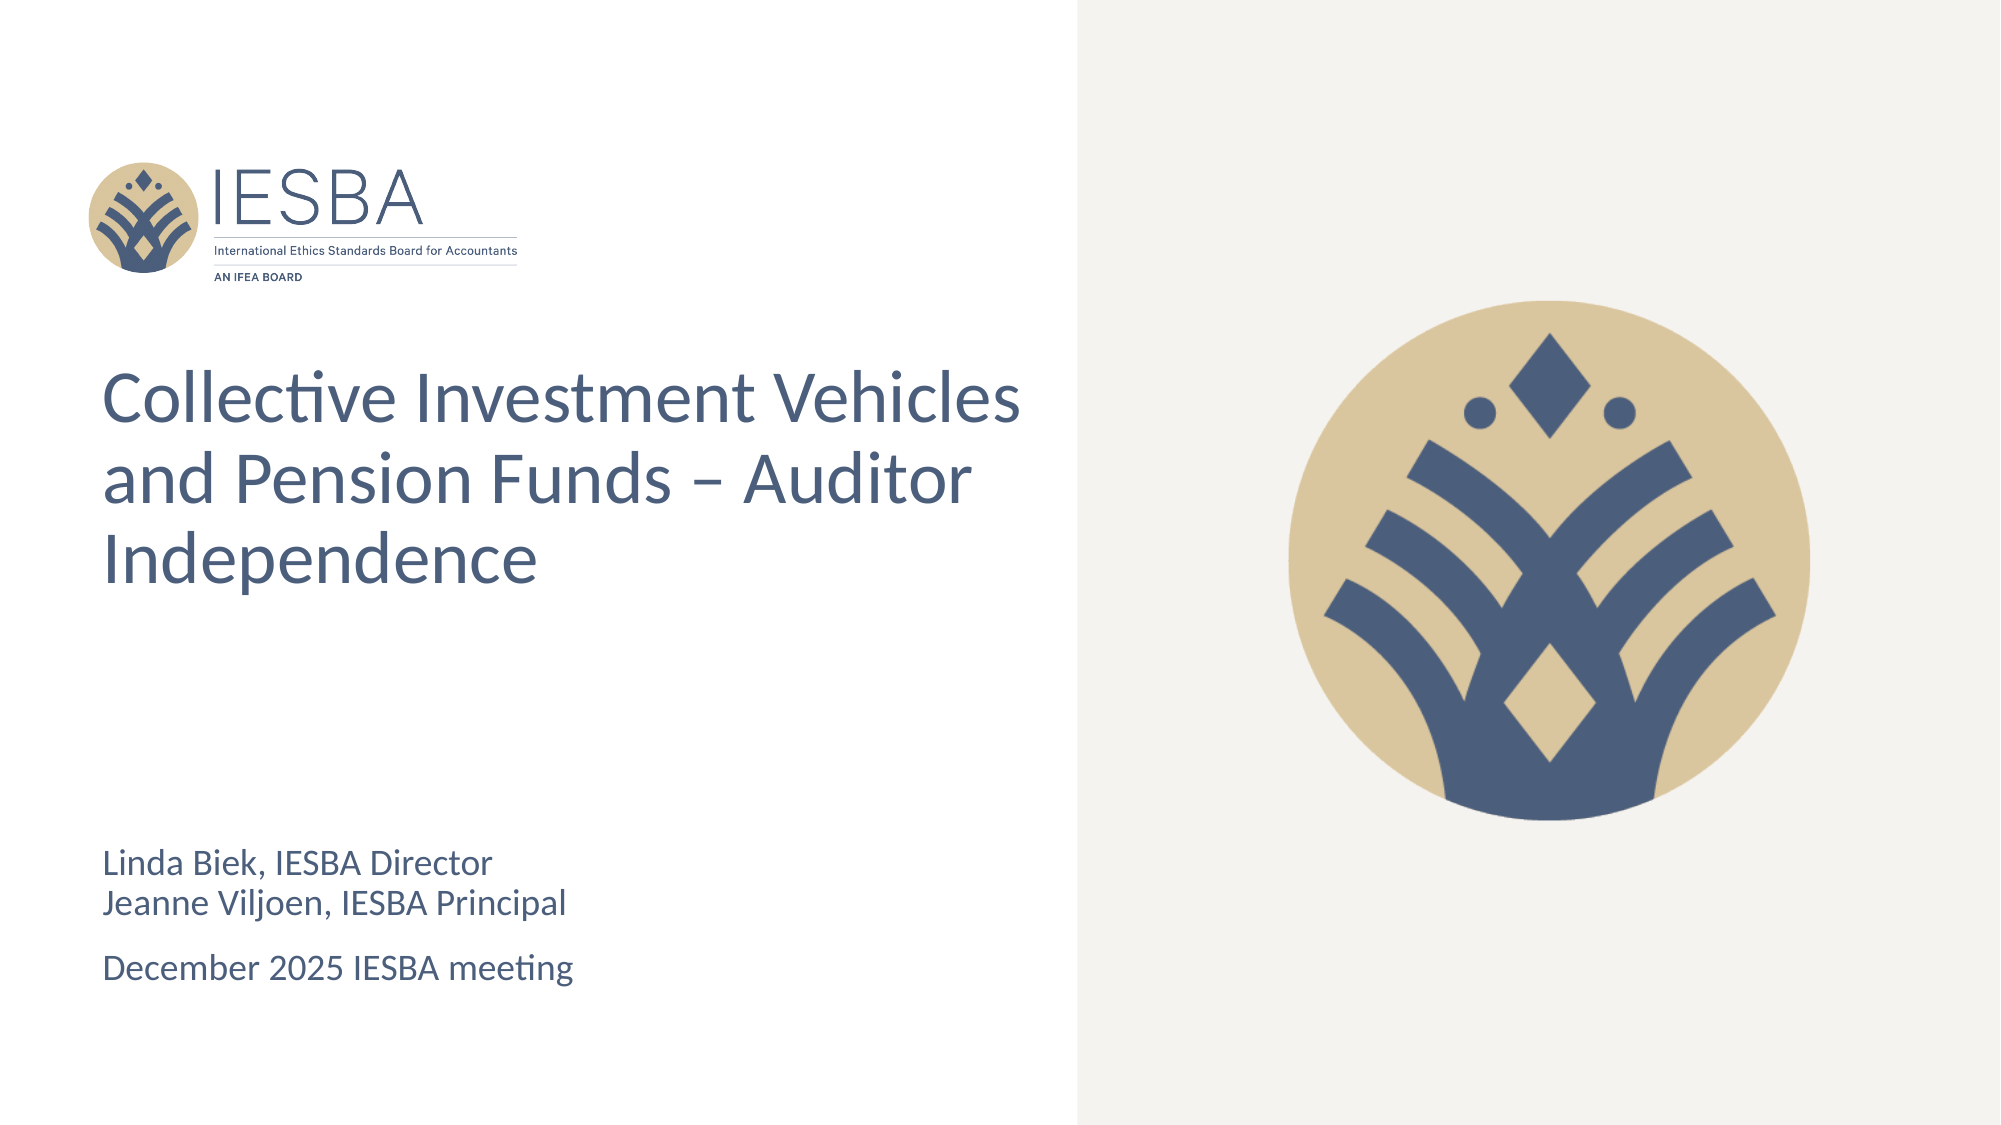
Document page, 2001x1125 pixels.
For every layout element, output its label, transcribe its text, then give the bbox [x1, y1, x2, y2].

list Linda Biek, IESBA Director Jeanne Viljoen, IESBA Principal [87, 835, 825, 940]
picture [1256, 263, 1860, 860]
list December 2025 IESBA meeting [87, 940, 825, 1034]
title Collective Investment Vehicles and Pension Funds – Auditor Independence [87, 325, 1071, 633]
picture [68, 135, 545, 311]
